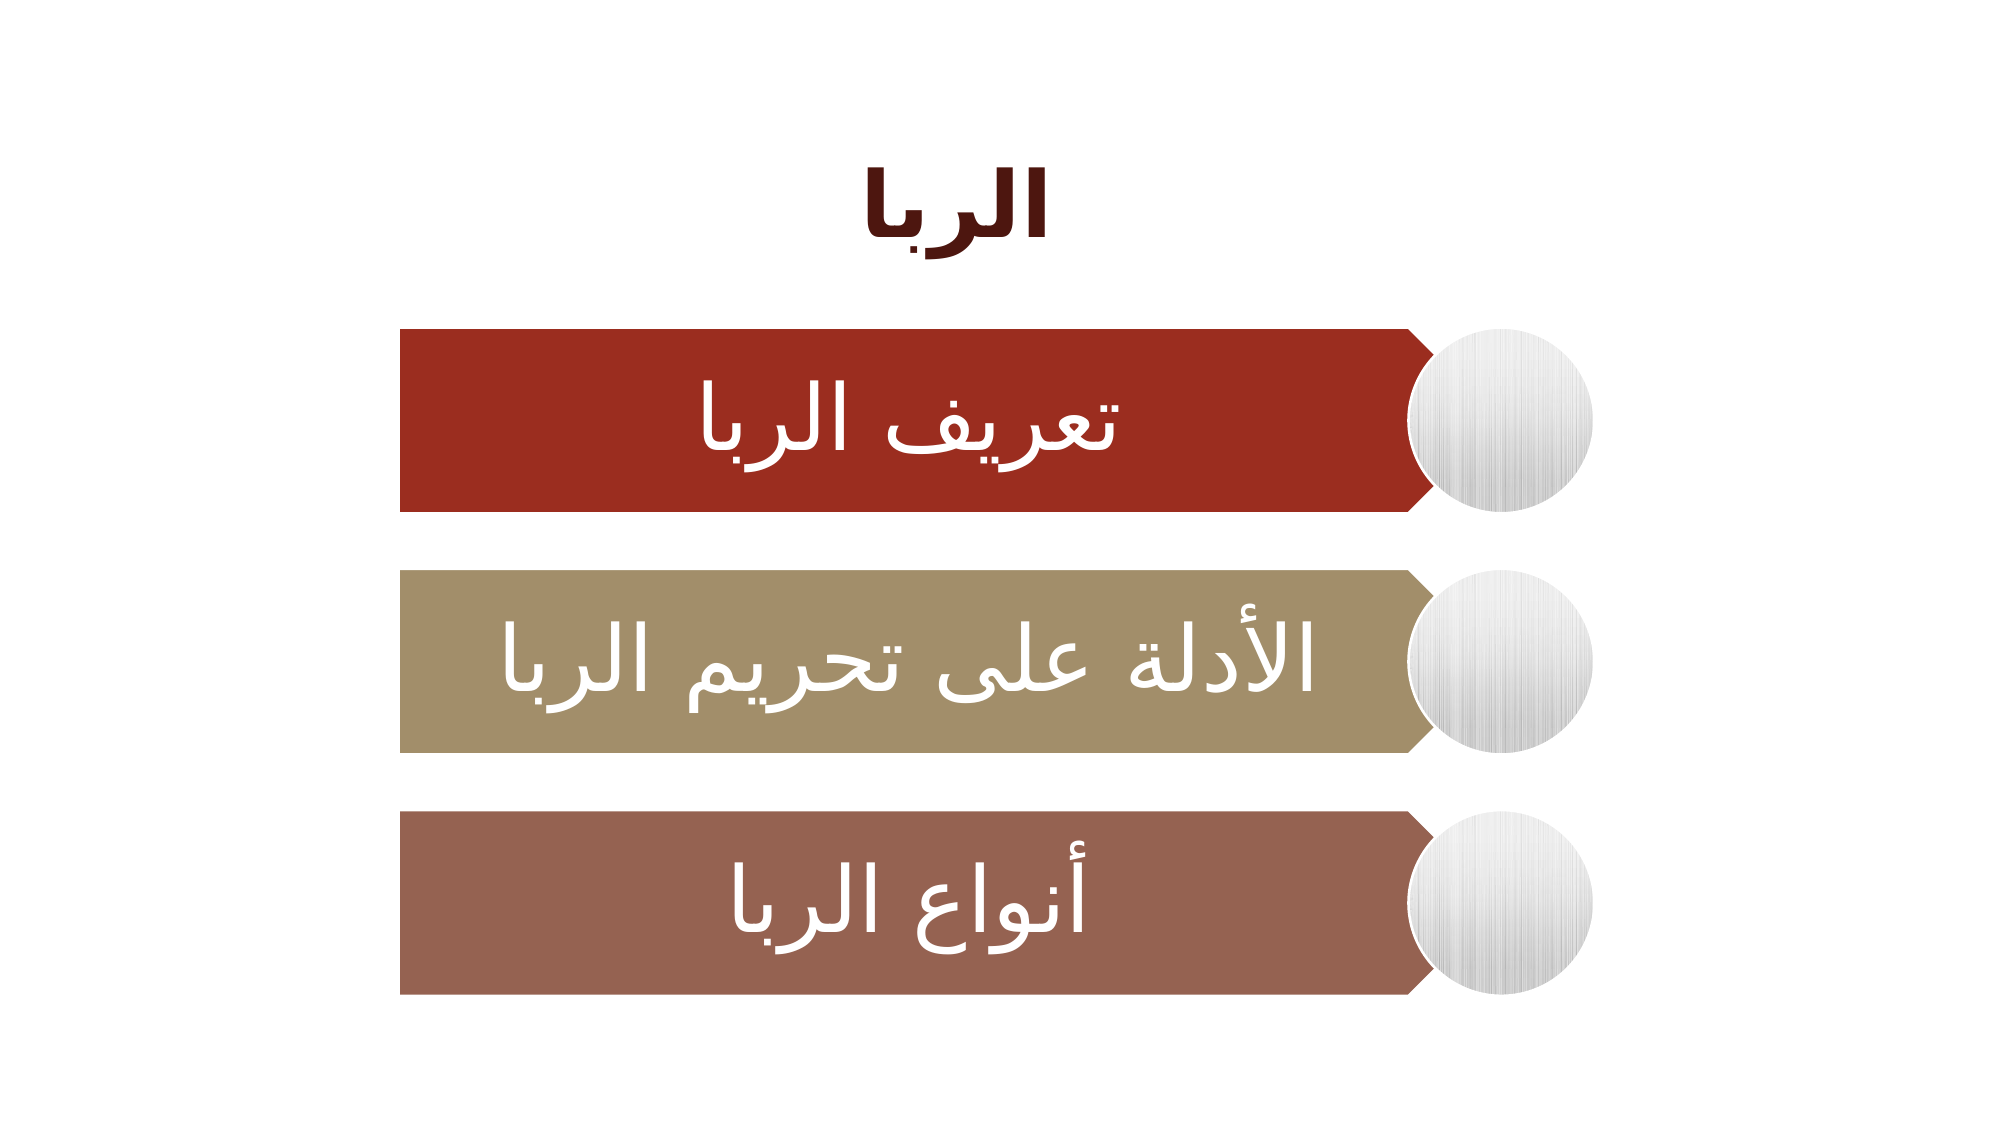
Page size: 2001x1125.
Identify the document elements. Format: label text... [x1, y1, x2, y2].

text_box الربا [363, 130, 1551, 271]
text_box [1504, 567, 1596, 756]
text_box [1504, 808, 1596, 998]
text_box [398, 809, 1502, 997]
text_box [398, 327, 1502, 514]
text_box [1504, 326, 1596, 515]
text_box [398, 568, 1502, 755]
